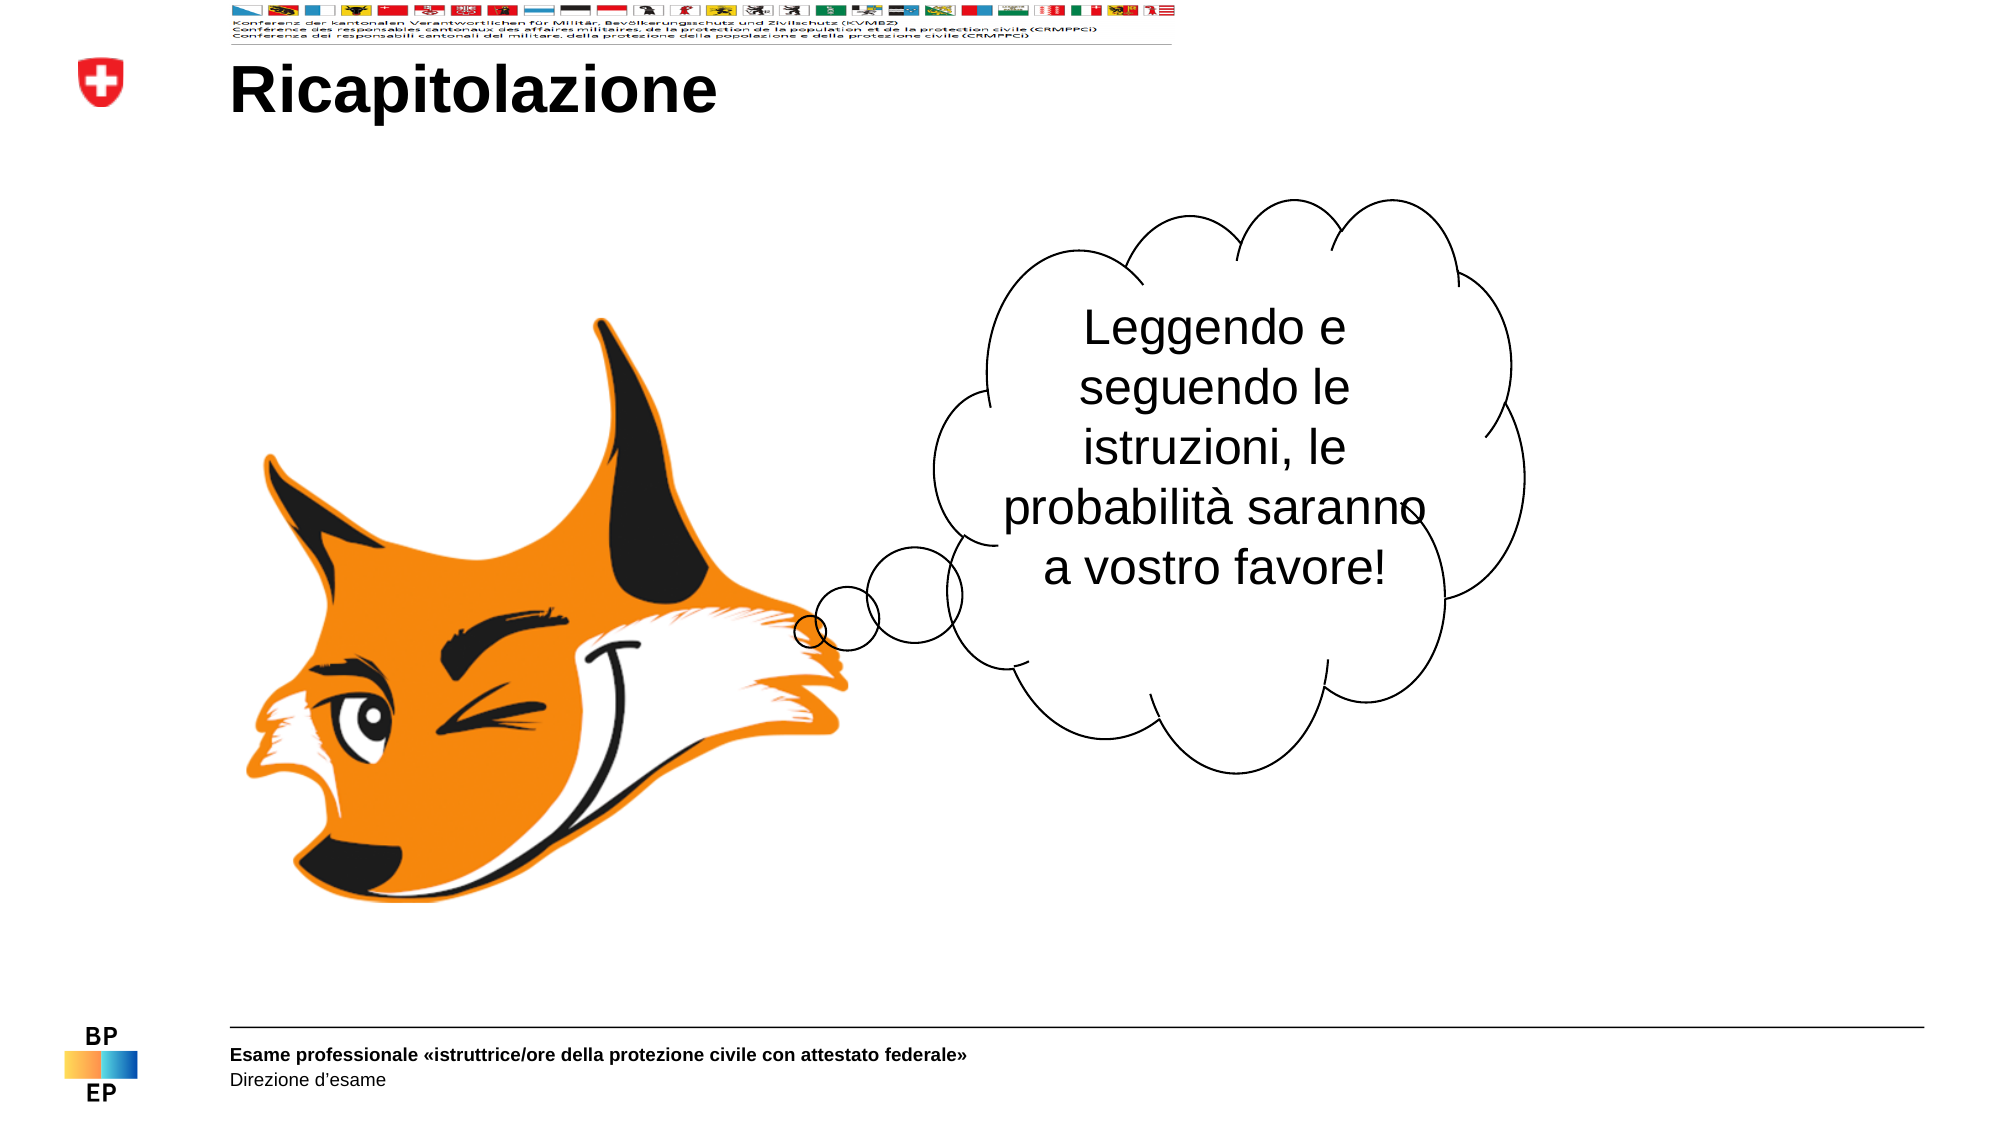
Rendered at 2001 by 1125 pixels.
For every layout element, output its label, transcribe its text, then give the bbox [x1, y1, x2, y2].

picture [229, 4, 1175, 46]
text_box [865, 200, 1525, 774]
picture [61, 1021, 140, 1106]
title Ricapitolazione [229, 50, 1922, 199]
picture [229, 302, 861, 934]
footer Esame professionale «istruttrice/ore della protezione civile con attestato federale» Direzione d’esame [229, 1040, 1177, 1088]
text_box Leggendo e seguendo le istruzioni, le probabilità saranno a vostro favore! [988, 287, 1443, 603]
